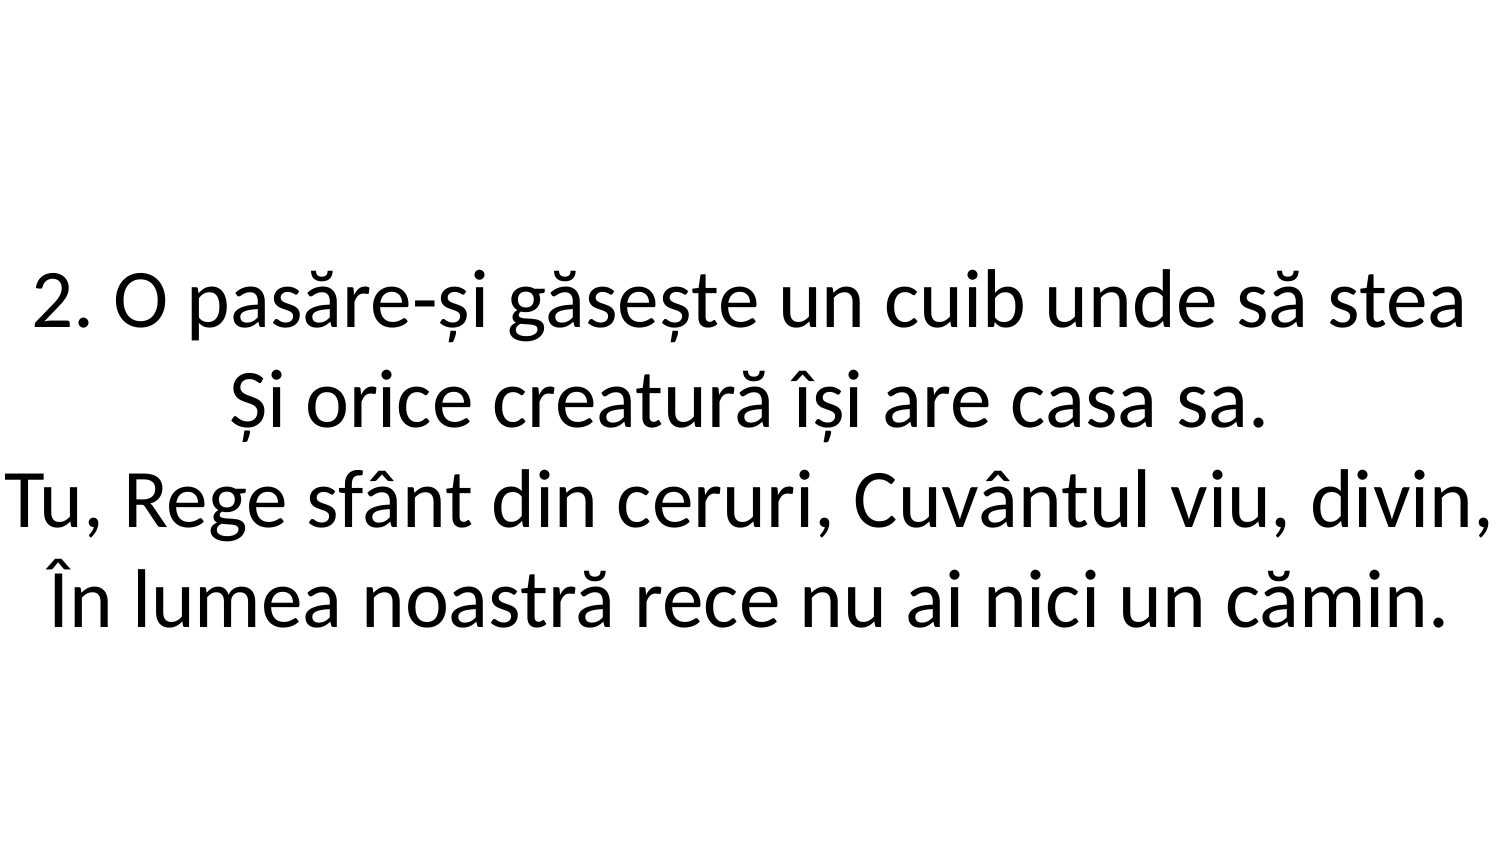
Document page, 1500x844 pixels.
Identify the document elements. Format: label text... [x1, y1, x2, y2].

text_box 2. O pasăre-și găsește un cuib unde să stea Și orice creatură își are casa sa. Tu, Rege sfânt din ceruri, Cuvântul viu, divin, În lumea noastră rece nu ai nici un cămin. [0, 192, 1500, 652]
